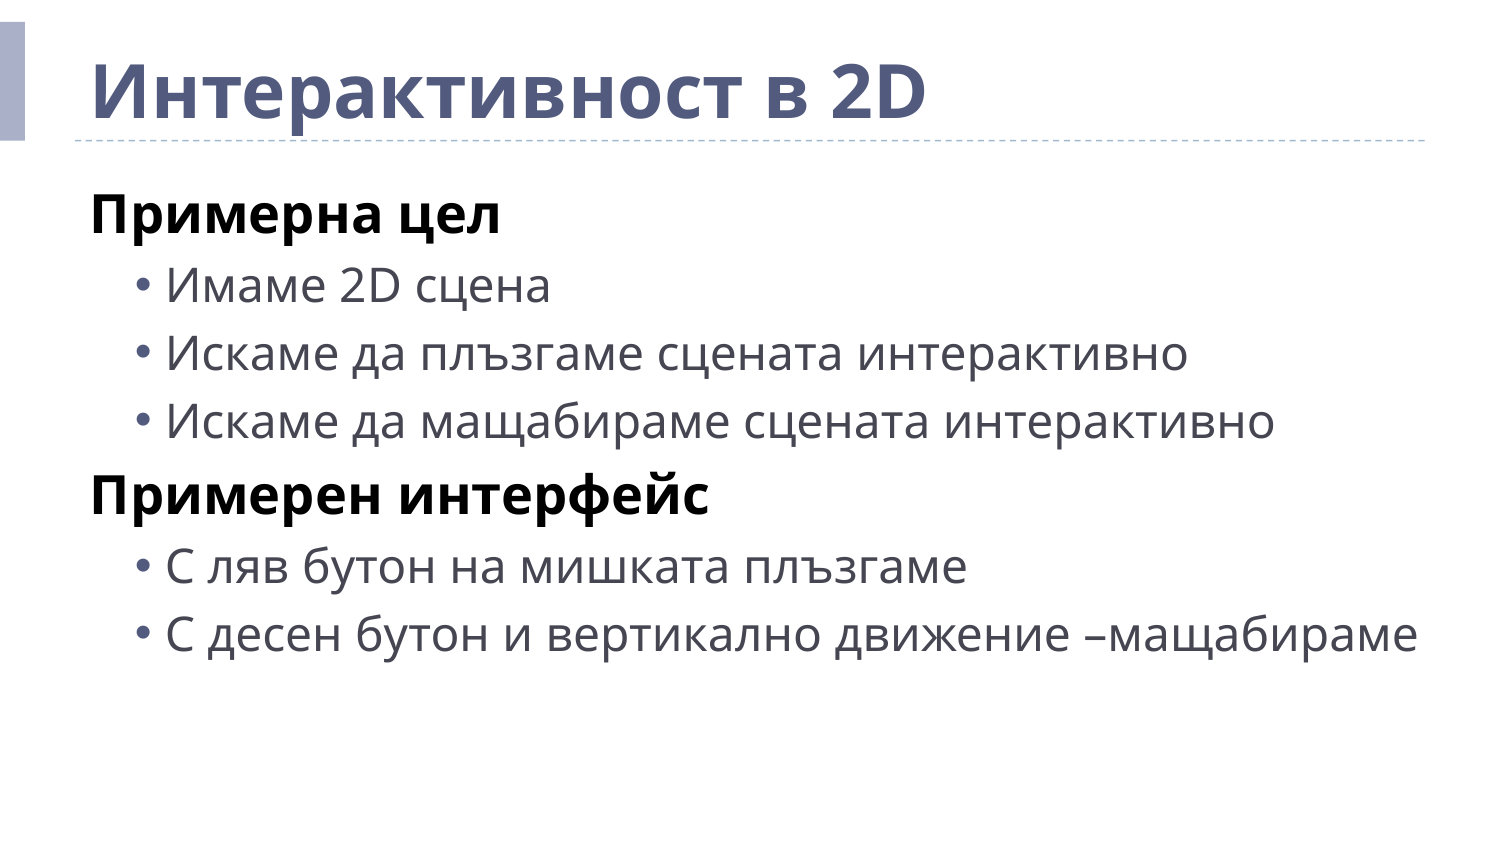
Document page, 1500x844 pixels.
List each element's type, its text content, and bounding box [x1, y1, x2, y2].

title Интерактивност в 2D [75, 18, 1475, 141]
list Примерна цел Имаме 2D сцена Искаме да плъзгаме сцената интерактивно Искаме да мащабираме сцената интерактивно Примерен интерфейс С ляв бутон на мишката плъзгаме С десен бутон и вертикално движение –мащабираме [75, 171, 1475, 835]
